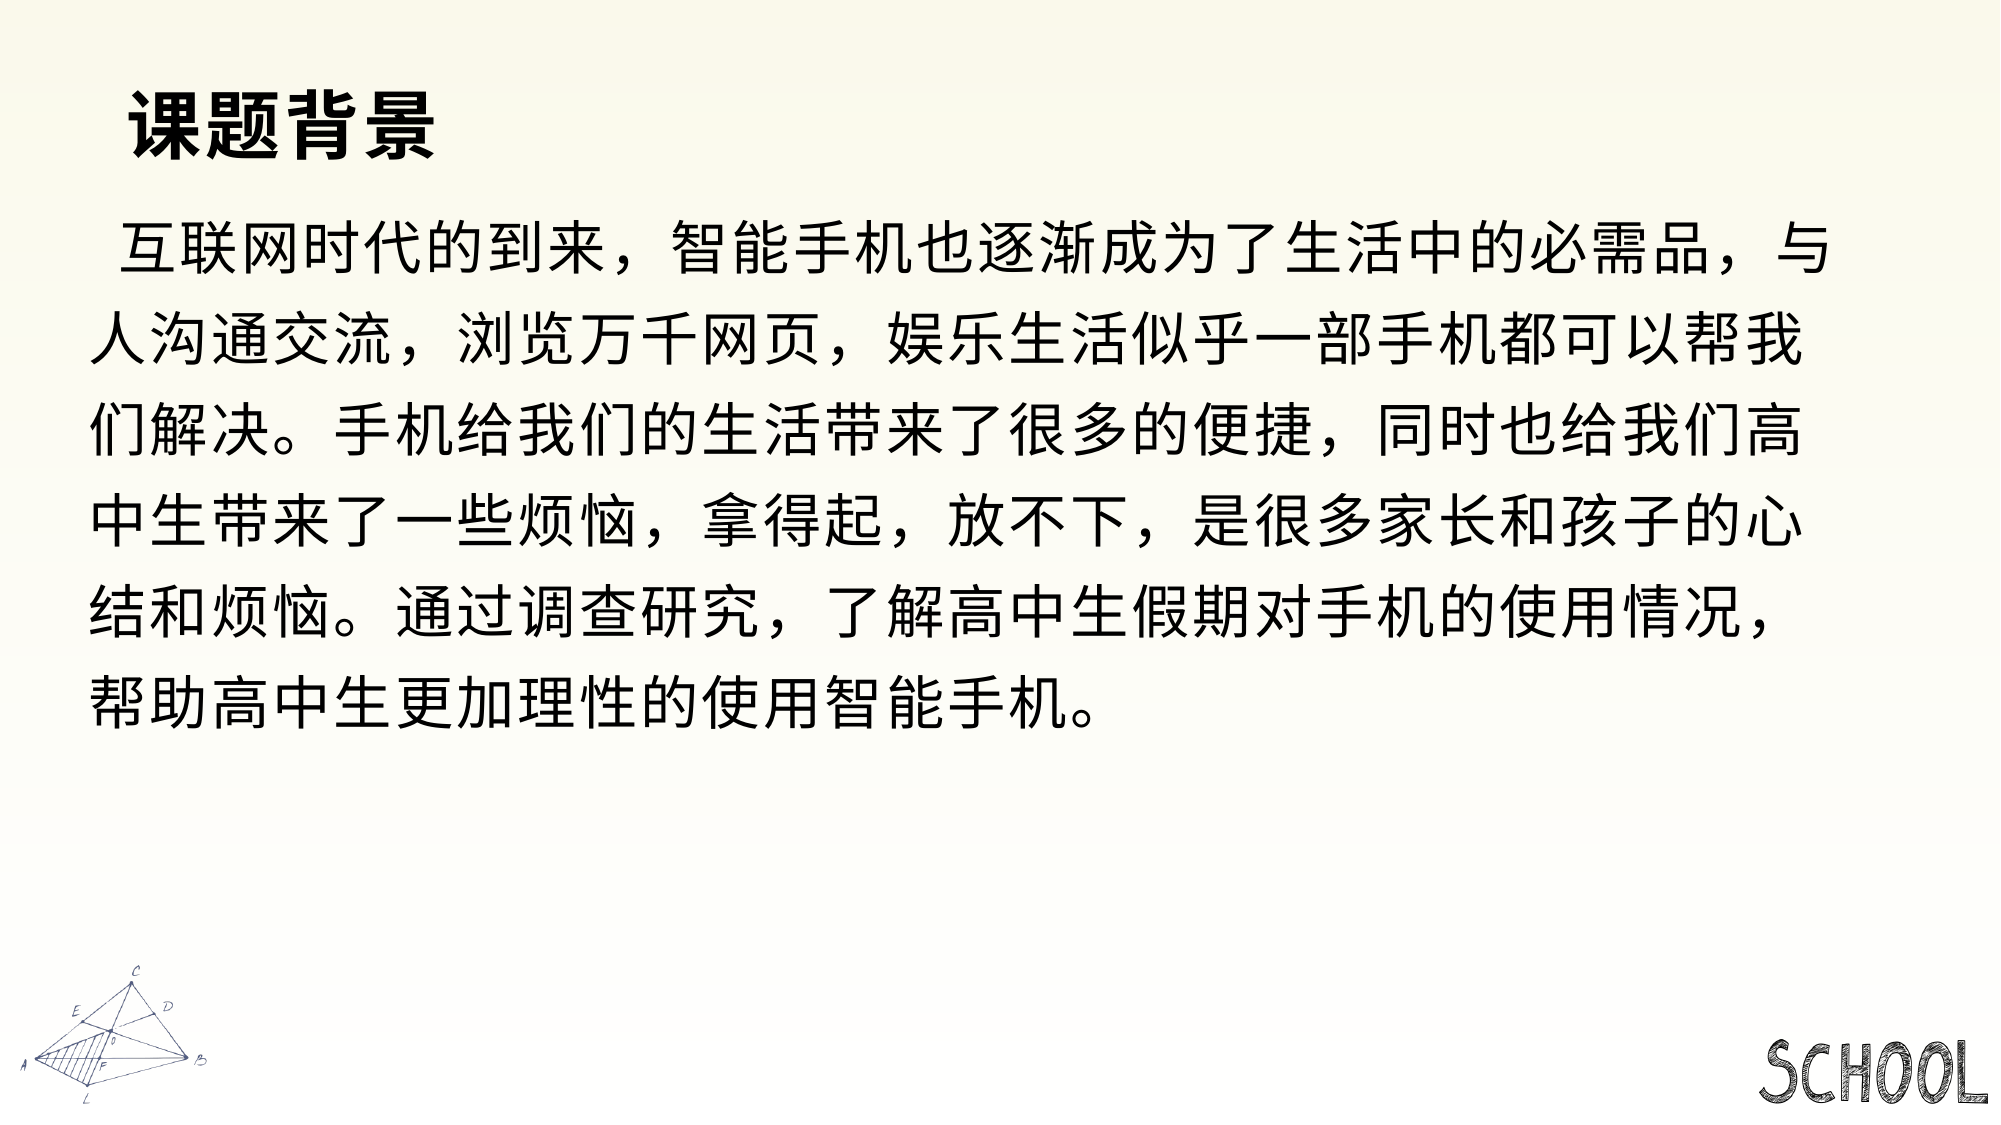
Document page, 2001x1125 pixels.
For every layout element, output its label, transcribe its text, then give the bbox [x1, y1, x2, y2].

list 互联网时代的到来，智能手机也逐渐成为了生活中的必需品，与人沟通交流，浏览万千网页，娱乐生活似乎一部手机都可以帮我们解决。手机给我们的生活带来了很多的便捷，同时也给我们高中生带来了一些烦恼，拿得起，放不下，是很多家长和孩子的心结和烦恼。通过调查研究，了解高中生假期对手机的使用情况，帮助高中生更加理性的使用智能手机。 [71, 190, 1852, 1047]
picture [1759, 1039, 1988, 1104]
picture [20, 965, 207, 1104]
title 课题背景 [109, 72, 1891, 146]
